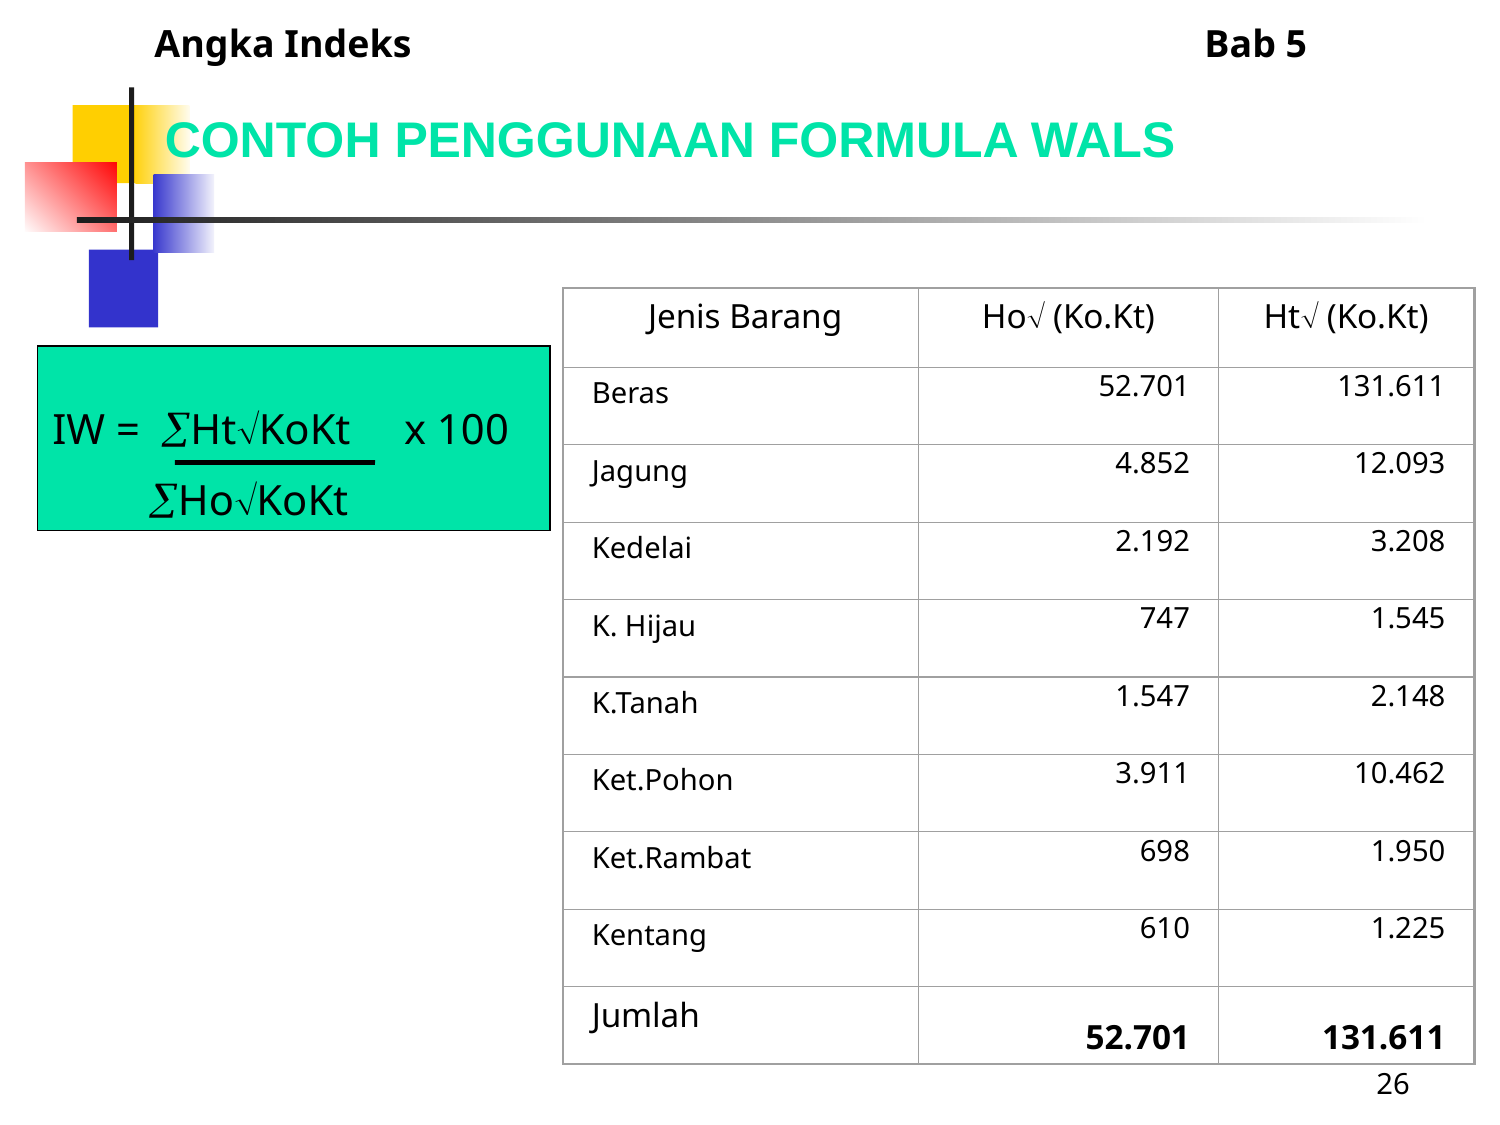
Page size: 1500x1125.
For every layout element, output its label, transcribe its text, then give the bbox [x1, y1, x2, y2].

text_box Angka Indeks Bab 5 [139, 12, 1323, 73]
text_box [562, 287, 1476, 1065]
slide_number 26 [1112, 1074, 1426, 1113]
text_box IW = HtKoKt x 100 HoKoKt [37, 345, 550, 531]
text_box CONTOH PENGGUNAAN FORMULA WALS [149, 99, 1338, 175]
